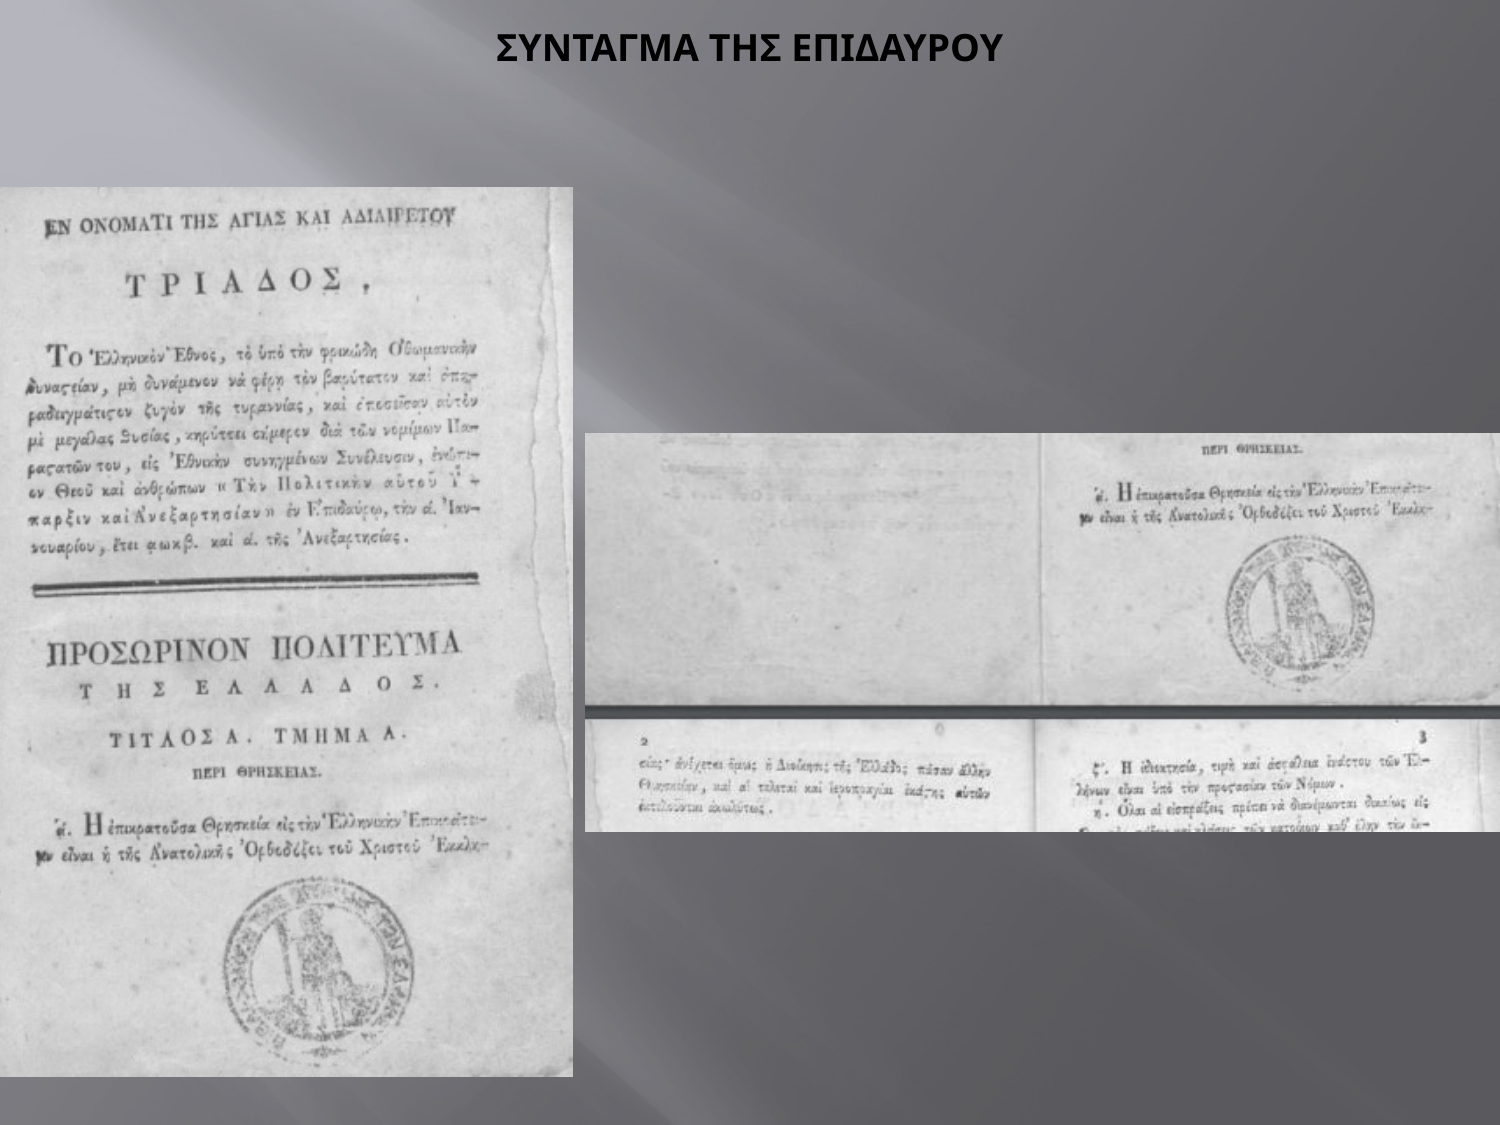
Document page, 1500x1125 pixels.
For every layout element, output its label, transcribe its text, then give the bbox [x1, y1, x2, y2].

title ΣΥΝΤΑΓΜΑ ΤΗΣ ΕΠΙΔΑΥΡΟΥ [75, 0, 1425, 94]
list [0, 187, 573, 1078]
picture [585, 433, 1500, 833]
